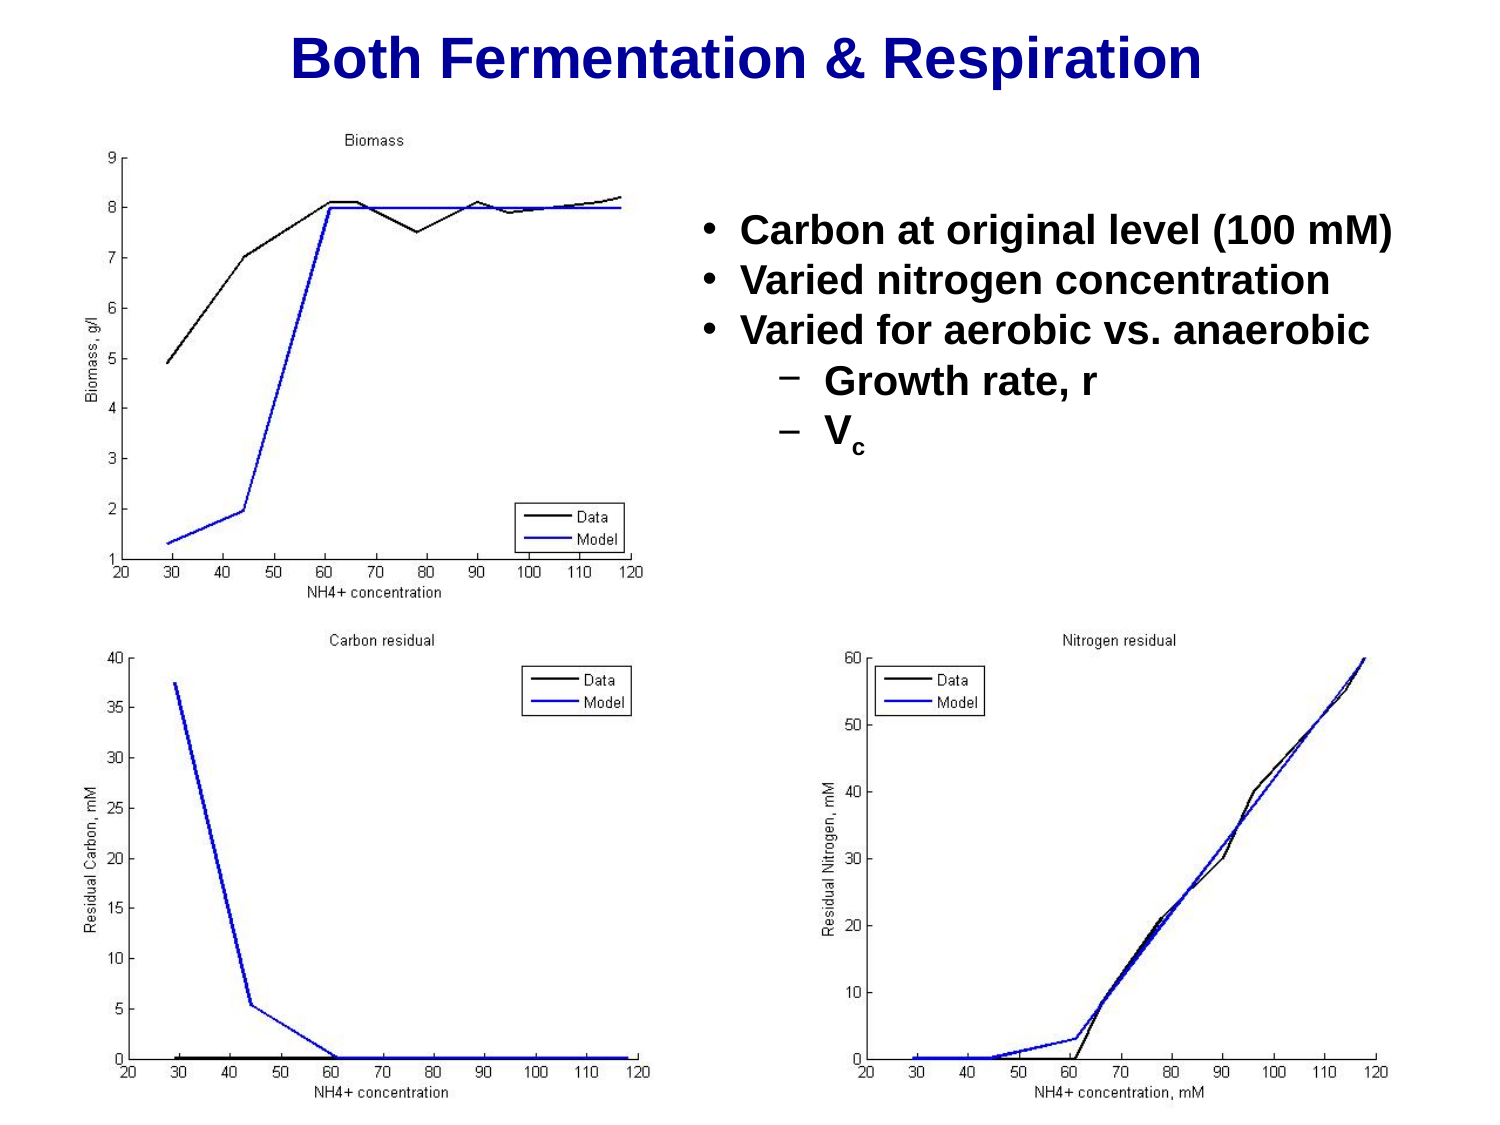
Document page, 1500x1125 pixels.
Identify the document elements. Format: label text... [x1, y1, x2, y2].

picture [780, 619, 1438, 1113]
picture [36, 119, 694, 613]
picture [43, 619, 701, 1113]
text_box Carbon at original level (100 mM) Varied nitrogen concentration Varied for aerobic vs. anaerobic Growth rate, r Vc [699, 195, 1488, 518]
text_box Both Fermentation & Respiration [32, 12, 1463, 98]
